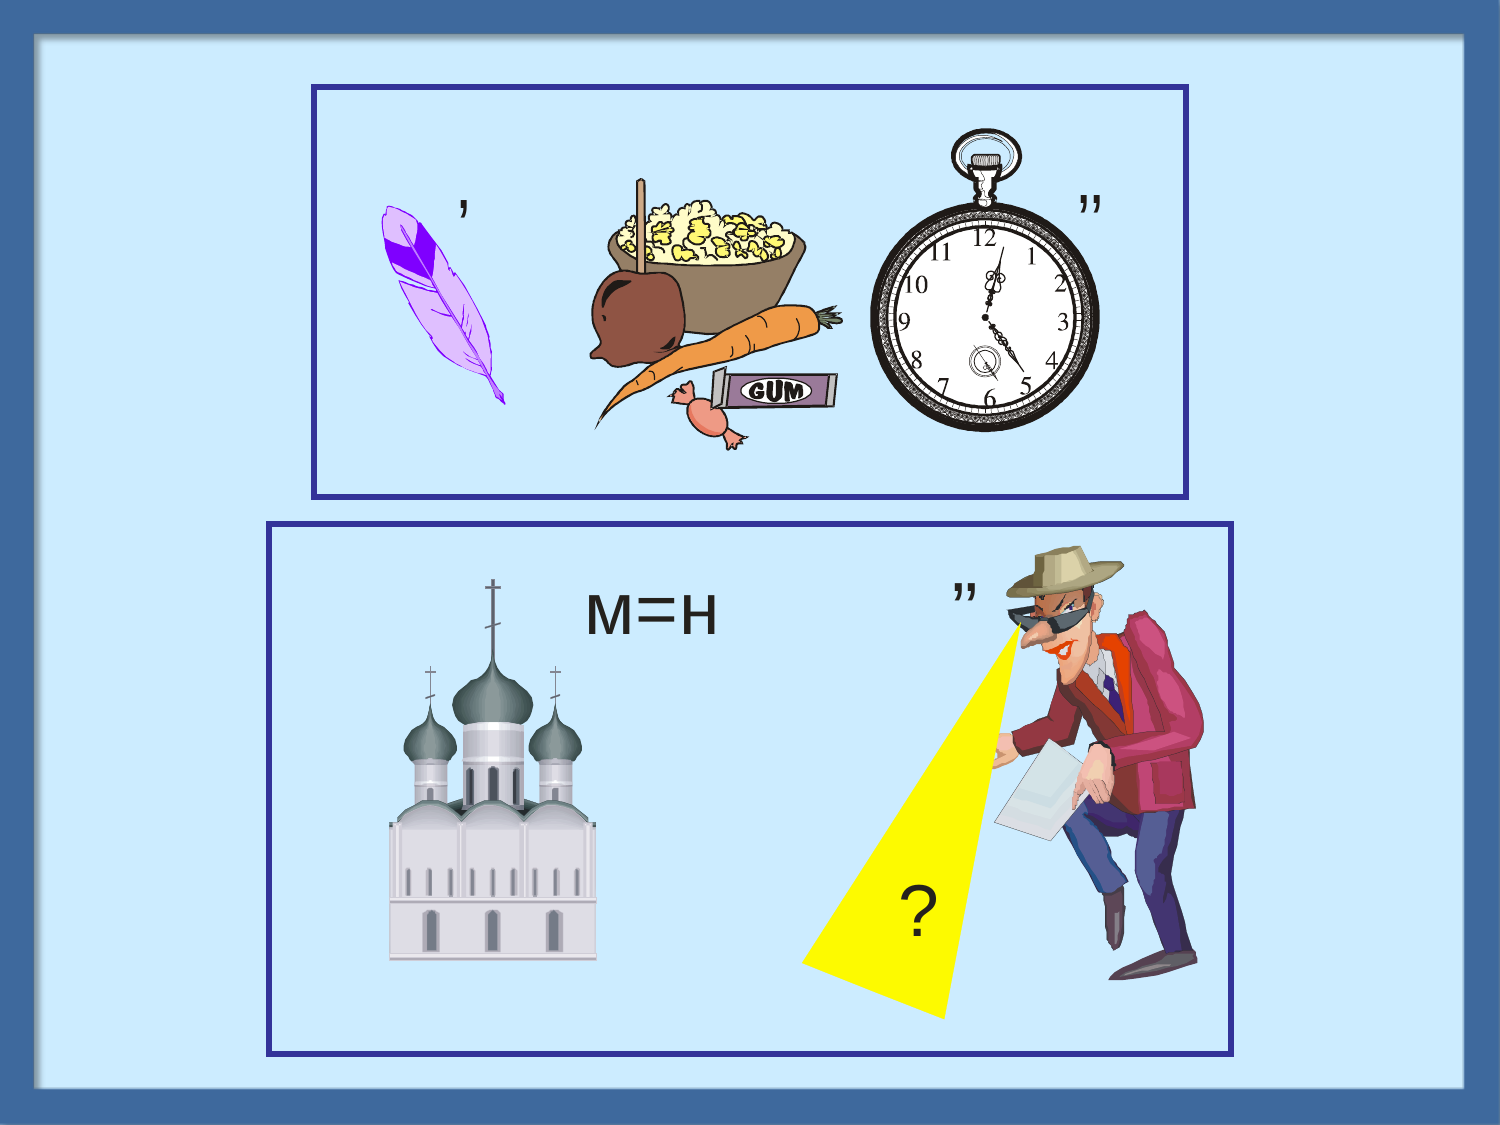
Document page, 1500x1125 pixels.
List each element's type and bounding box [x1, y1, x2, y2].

text_box [316, 89, 1183, 494]
text_box [272, 526, 1228, 1051]
picture [0, 0, 1500, 1125]
